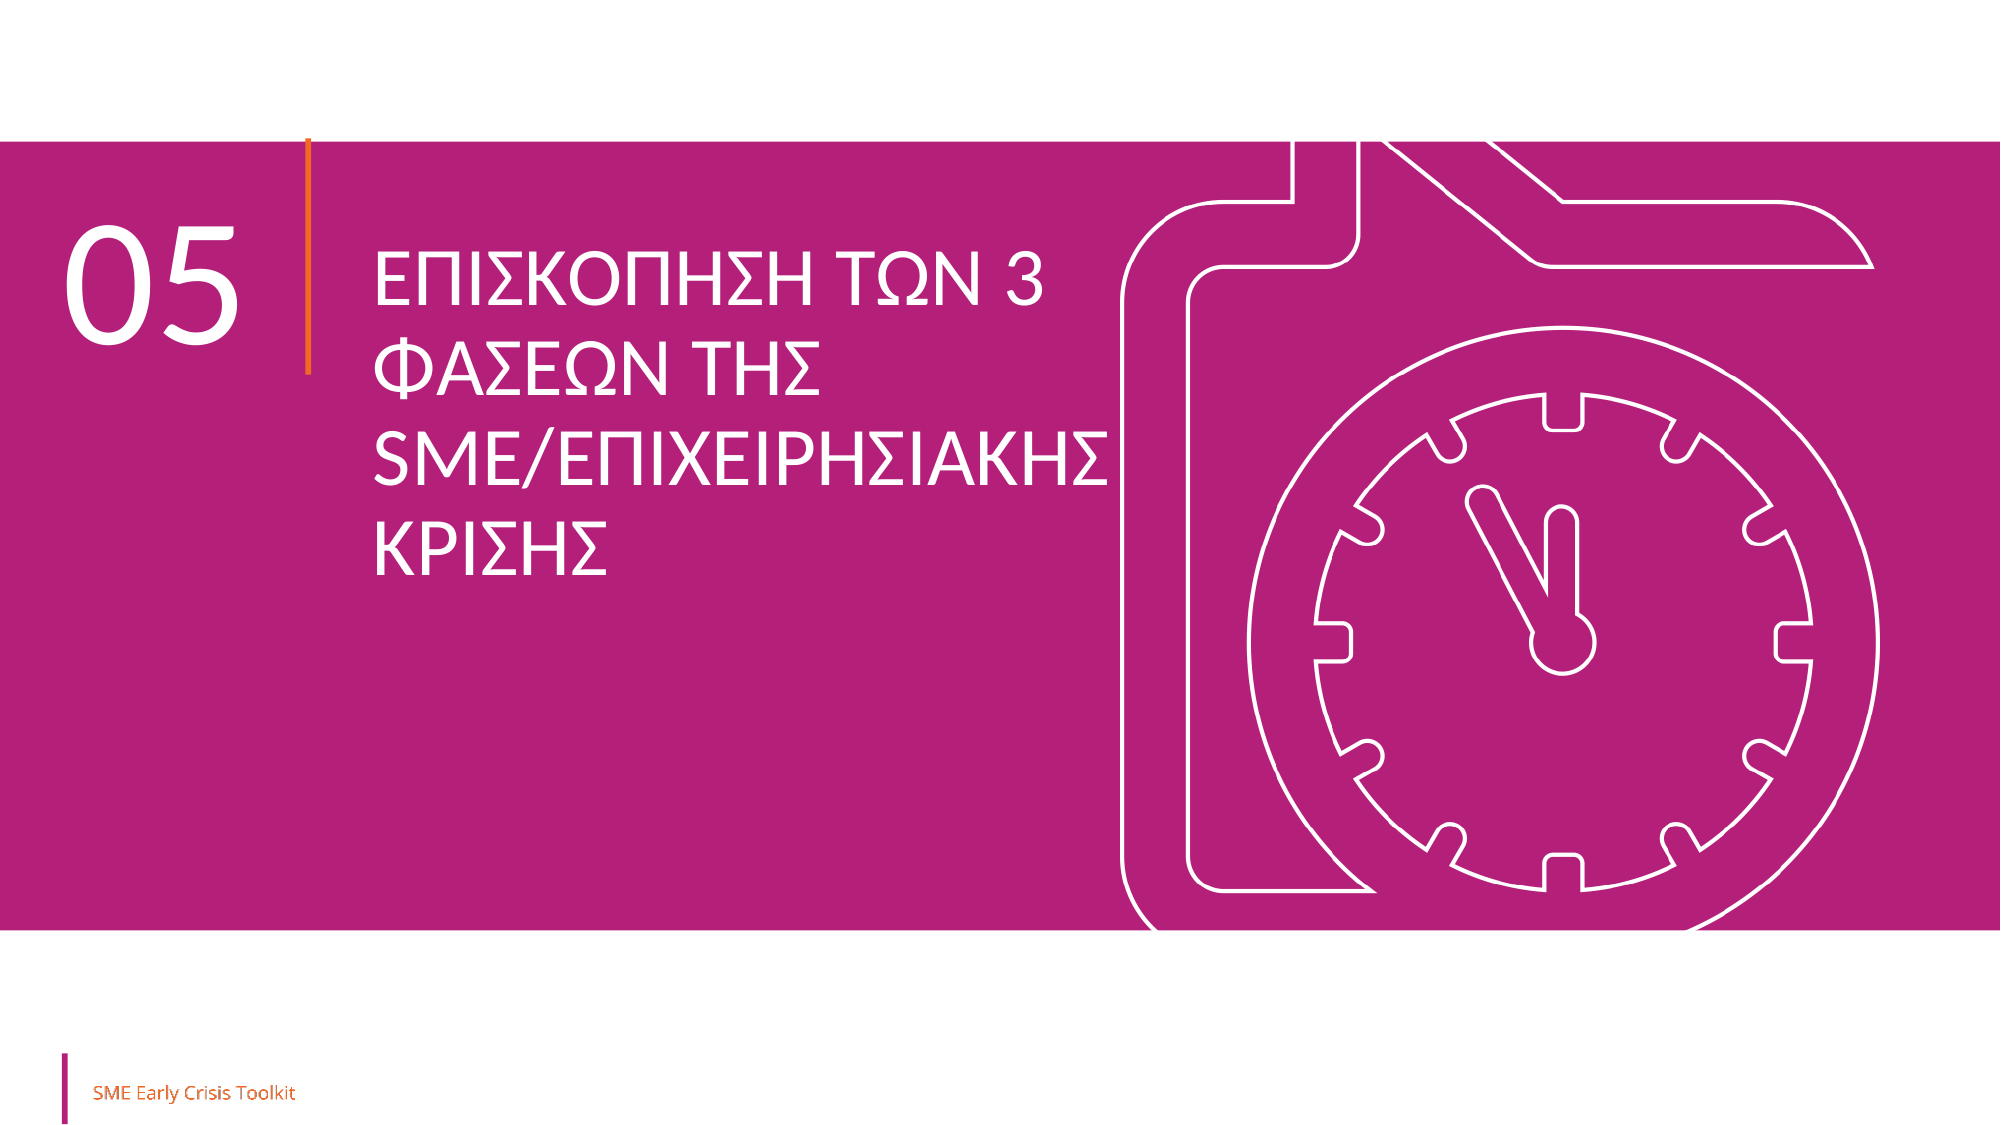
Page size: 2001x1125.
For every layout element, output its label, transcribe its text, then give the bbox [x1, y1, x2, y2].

list 05 [0, 178, 264, 274]
list ΕΠΙΣΚΟΠΗΣΗ ΤΩΝ 3 ΦΑΣΕΩΝ ΤΗΣ SME/ΕΠΙΧΕΙΡΗΣΙΑΚΗΣ ΚΡΙΣΗΣ [357, 226, 1173, 788]
picture [83, 1080, 295, 1104]
picture [962, 141, 1953, 931]
